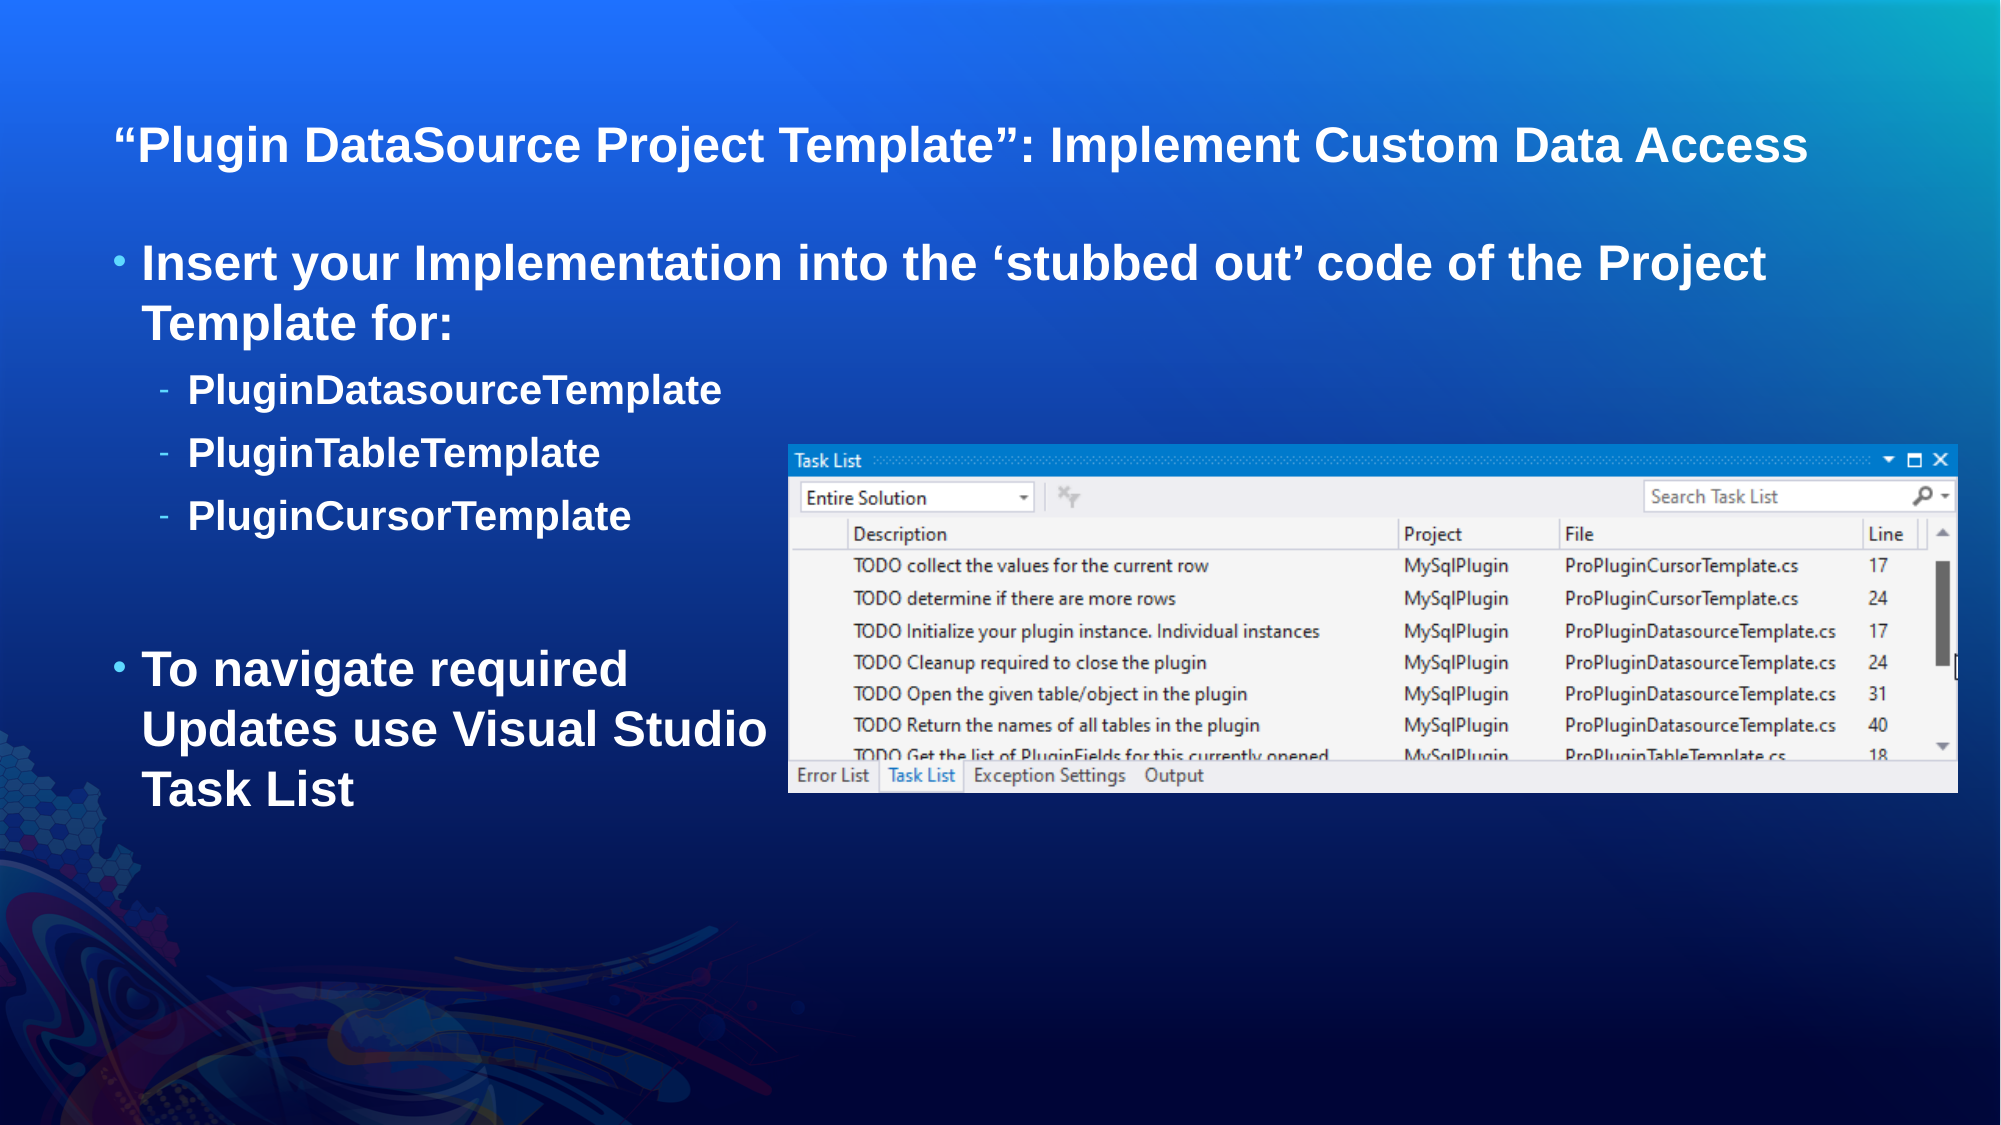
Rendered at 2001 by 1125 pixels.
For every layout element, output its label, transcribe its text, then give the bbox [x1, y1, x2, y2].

list Insert your Implementation into the ‘stubbed out’ code of the Project Template for: PluginDatasourceTemplate PluginTableTemplate PluginCursorTemplate To navigate required Updates use Visual Studio Task List [112, 230, 1870, 895]
title “Plugin DataSource Project Template”: Implement Custom Data Access [112, 111, 1889, 173]
picture [788, 444, 1958, 794]
